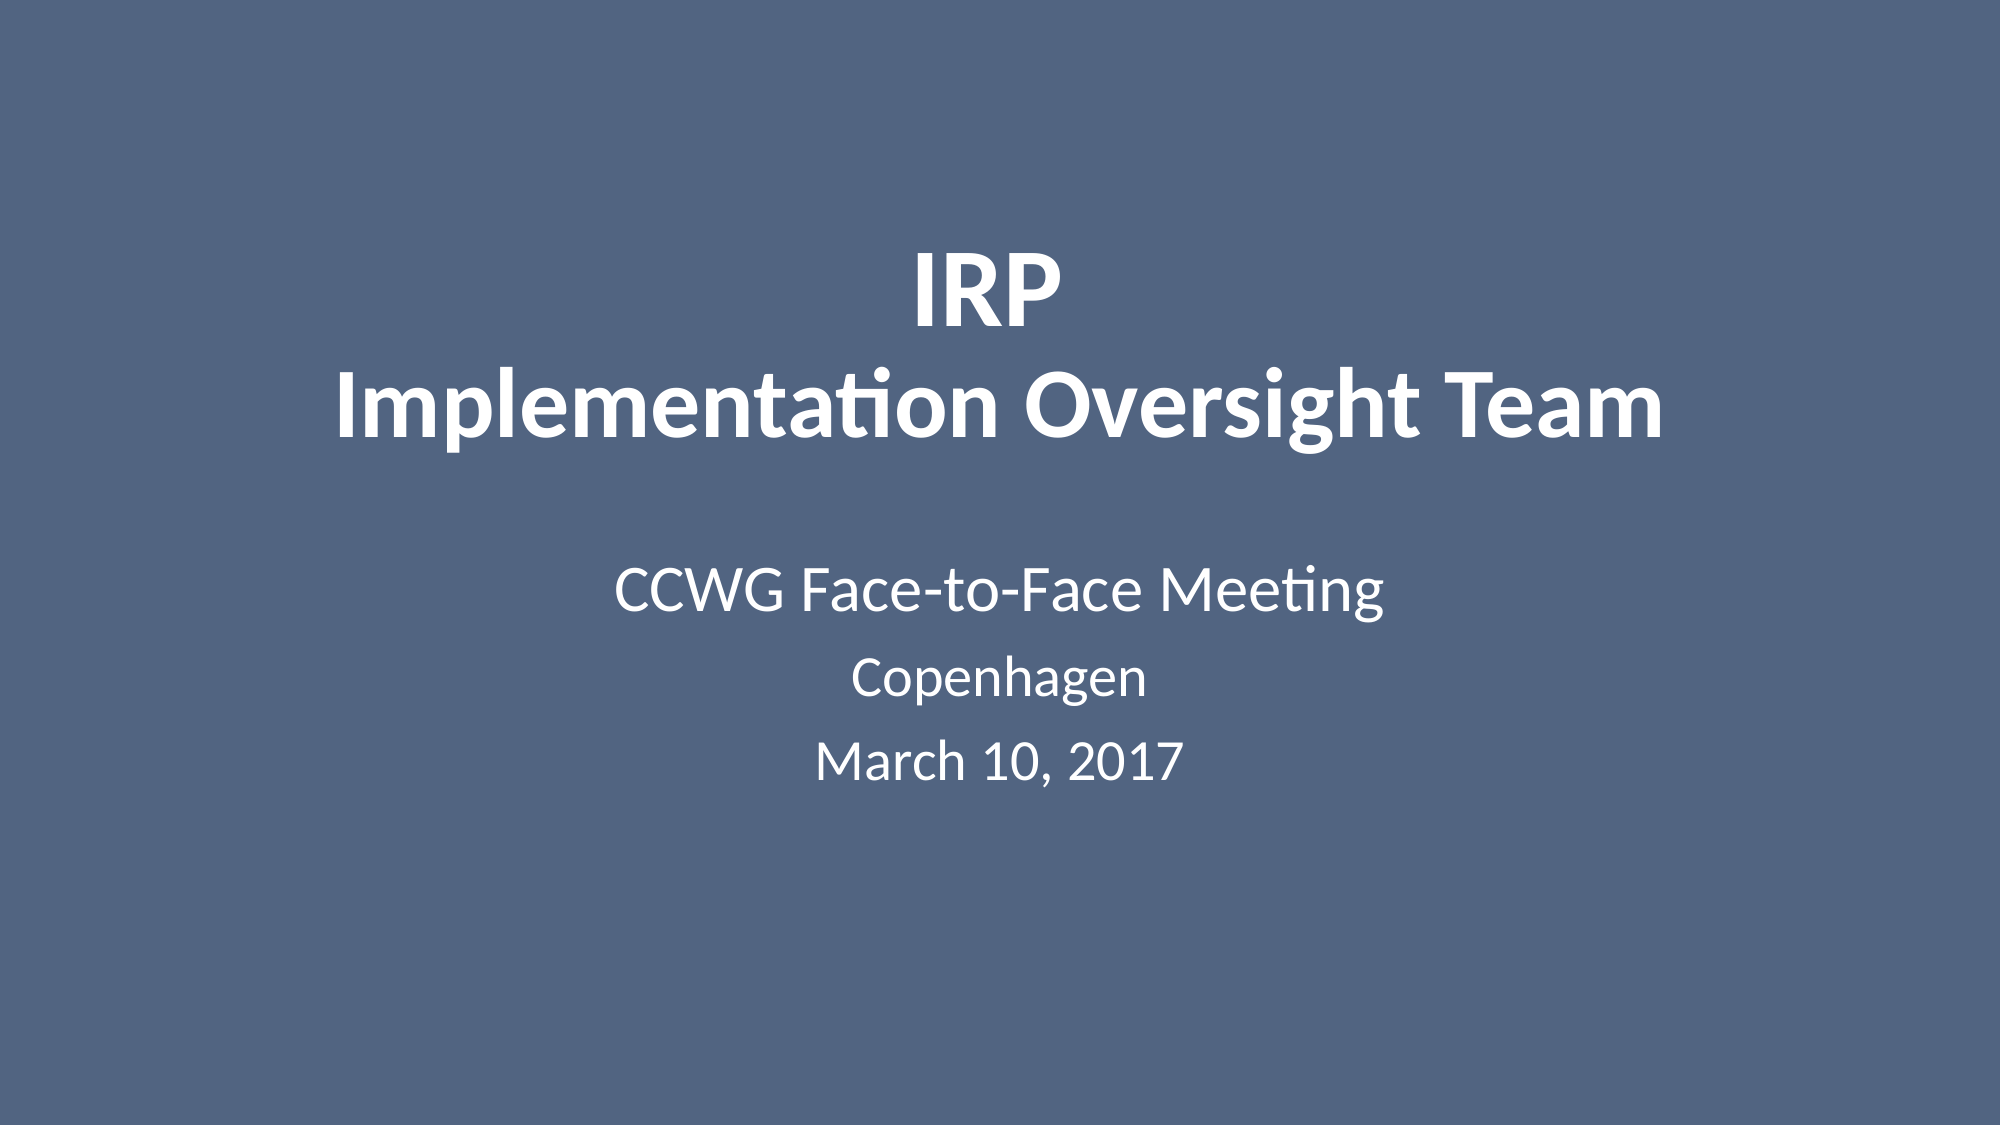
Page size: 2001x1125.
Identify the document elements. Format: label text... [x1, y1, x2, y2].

subtitle CCWG Face-to-Face Meeting Copenhagen March 10, 2017 [249, 546, 1750, 863]
title IRP Implementation Oversight Team [249, 139, 1750, 467]
